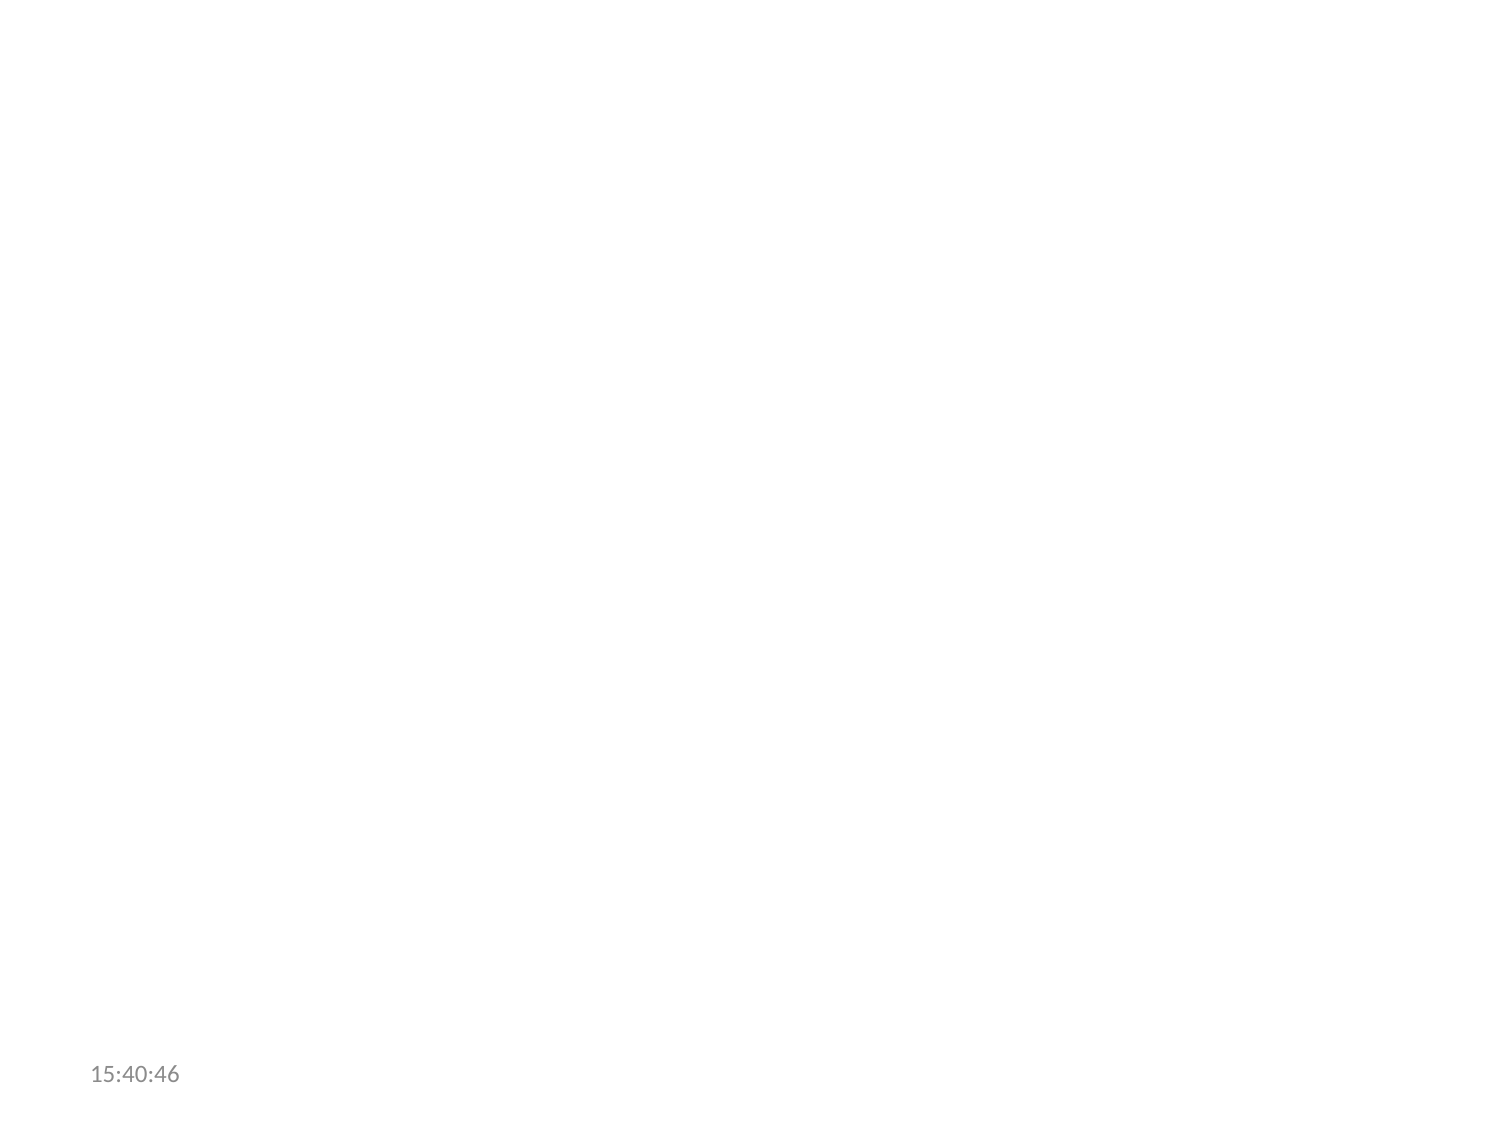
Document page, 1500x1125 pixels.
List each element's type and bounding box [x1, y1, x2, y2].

slide_number [75, 1042, 425, 1103]
